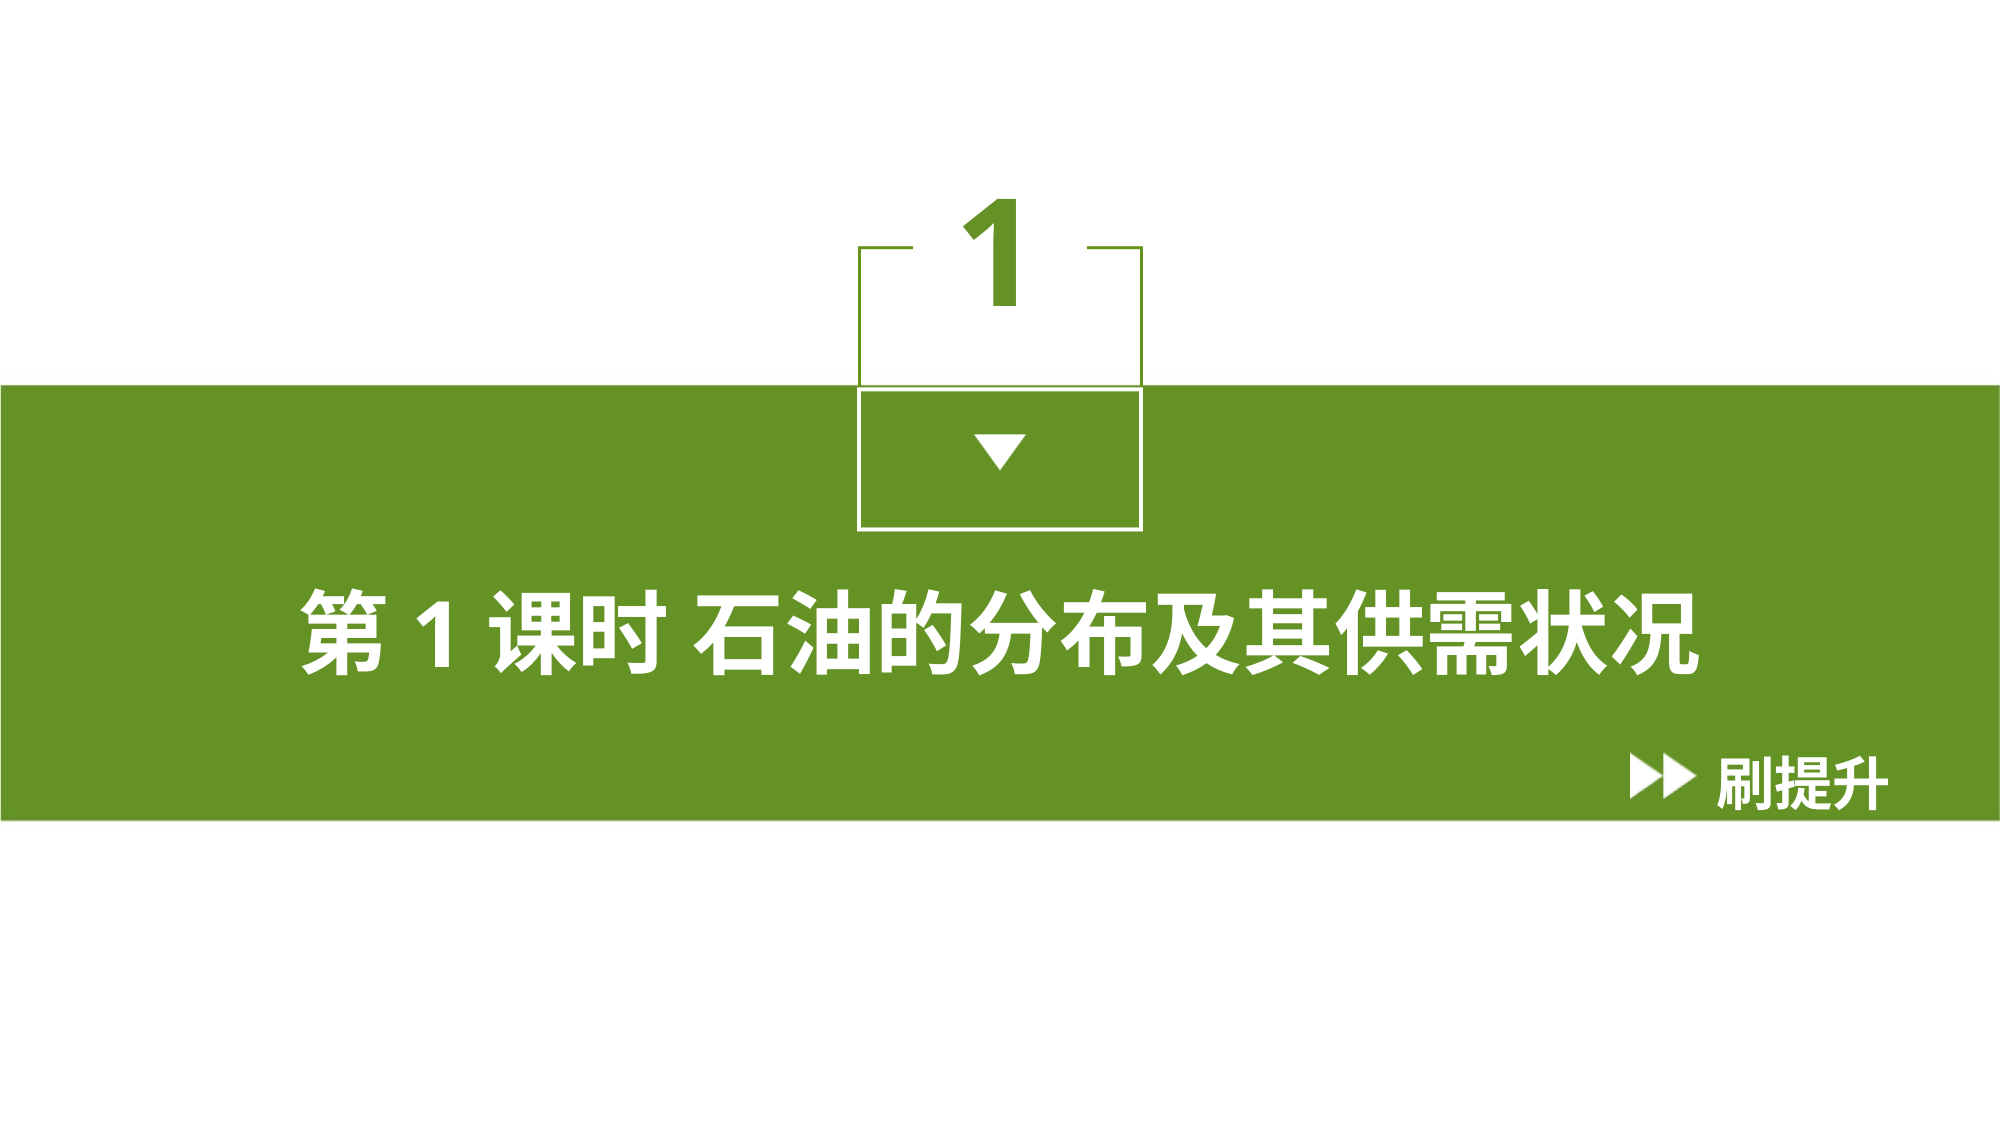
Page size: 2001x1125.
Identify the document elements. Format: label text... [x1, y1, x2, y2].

text_box 1 [865, 148, 1130, 345]
picture [0, 0, 2000, 572]
picture [0, 739, 2000, 1125]
text_box 刷提升 [1715, 718, 1997, 812]
text_box 第1课时 石油的分布及其供需状况 [0, 572, 2000, 791]
